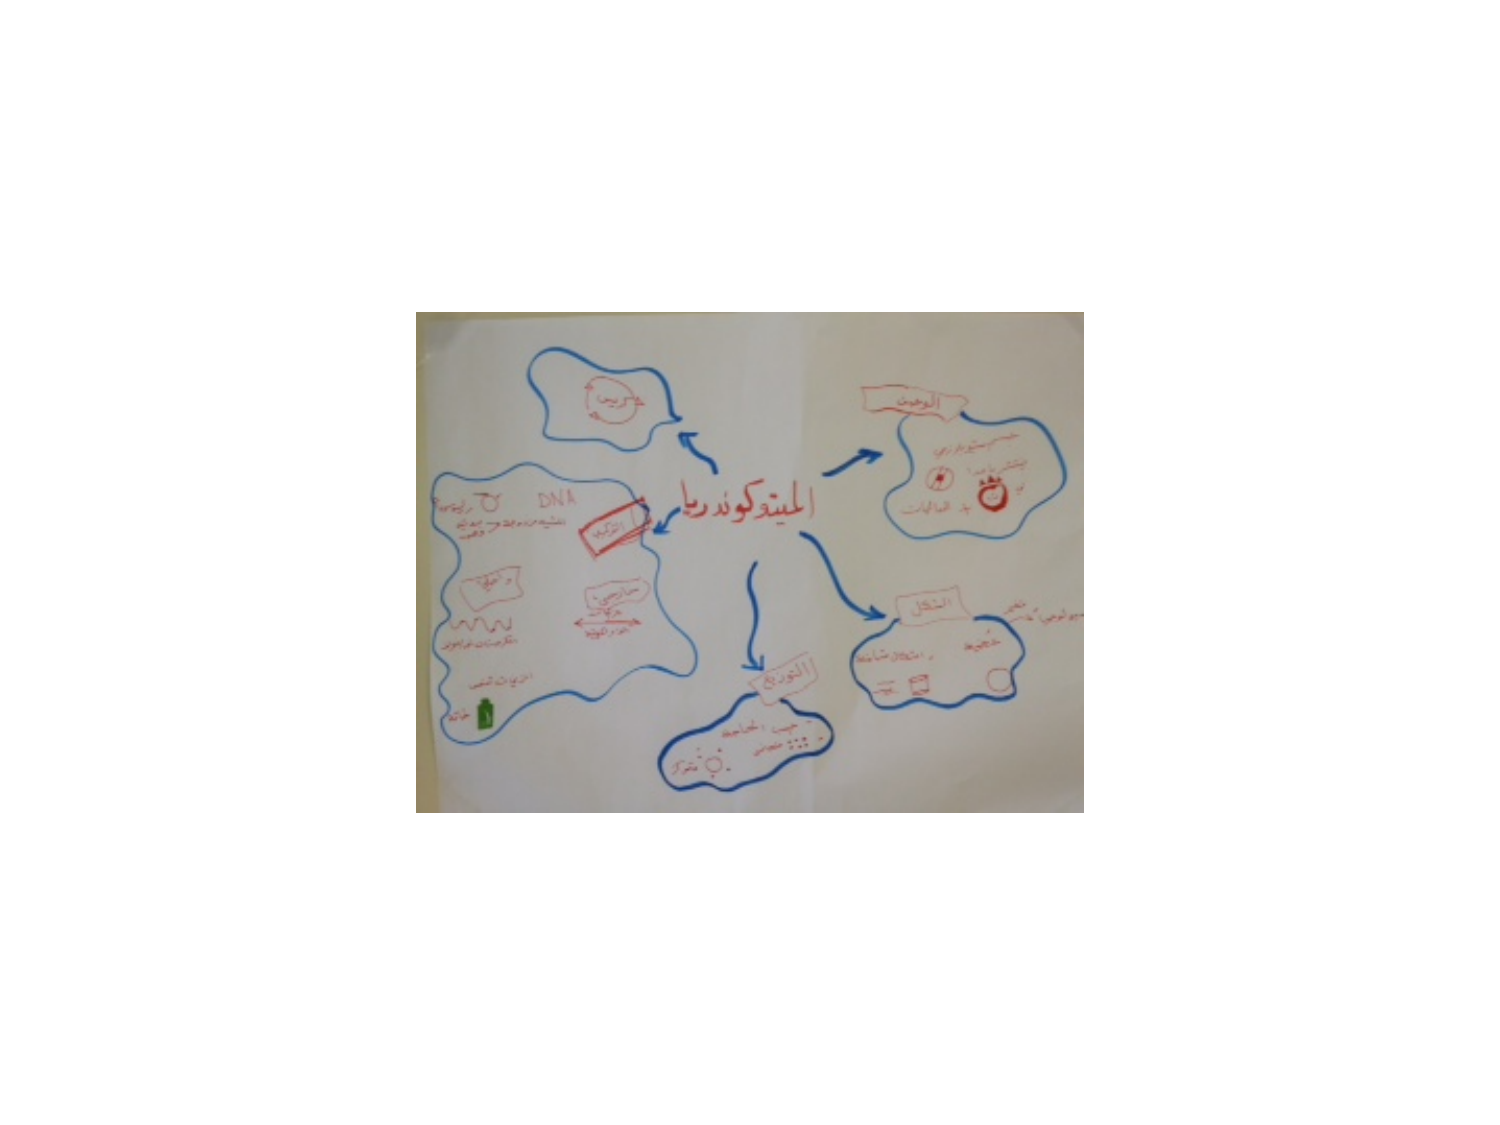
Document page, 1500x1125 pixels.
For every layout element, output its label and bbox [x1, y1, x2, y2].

picture [416, 312, 1084, 813]
